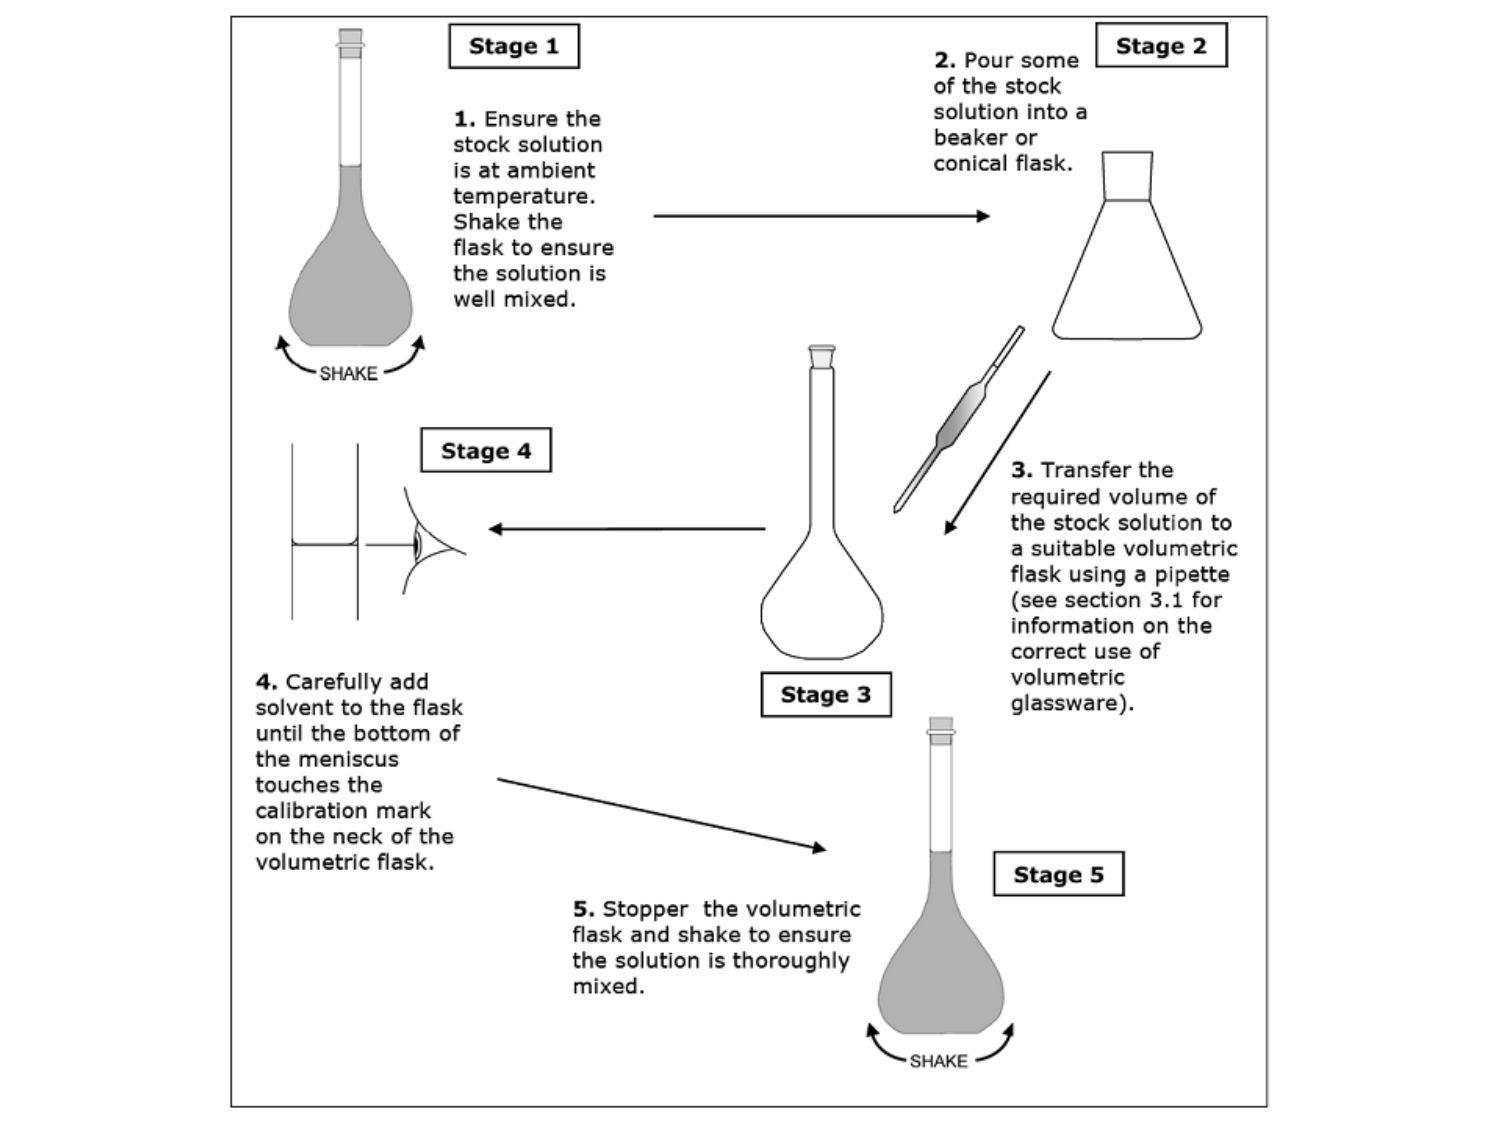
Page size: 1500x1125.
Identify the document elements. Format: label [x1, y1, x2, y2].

picture [226, 13, 1274, 1112]
